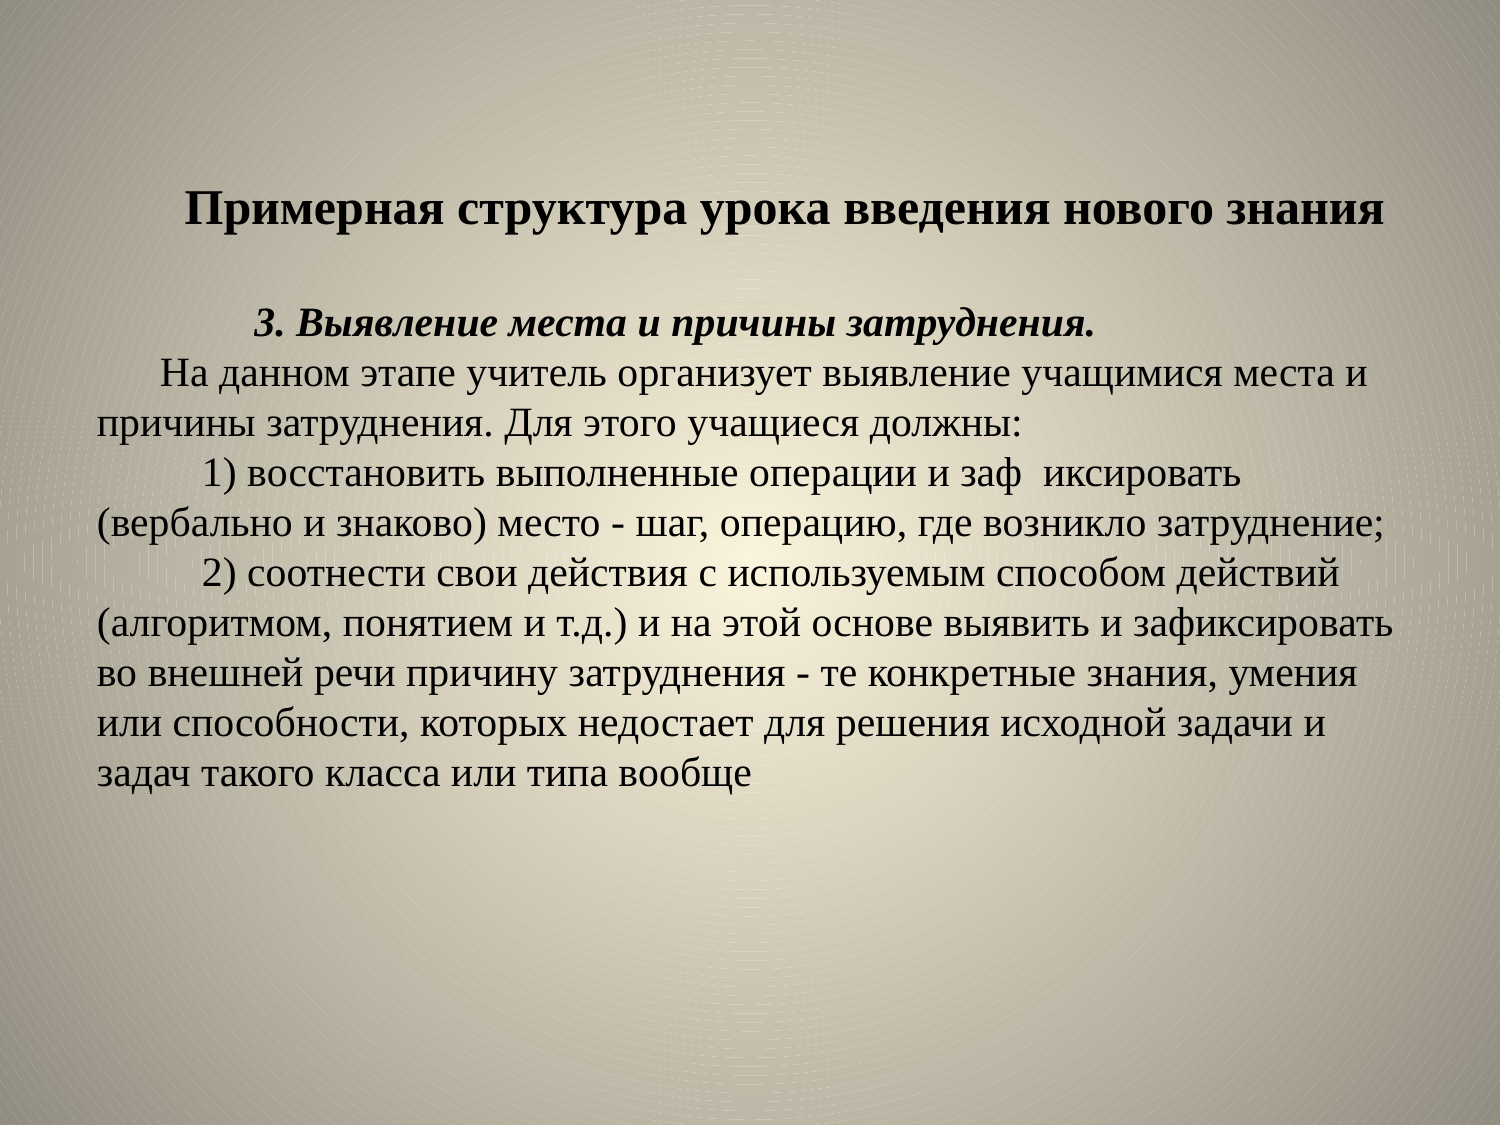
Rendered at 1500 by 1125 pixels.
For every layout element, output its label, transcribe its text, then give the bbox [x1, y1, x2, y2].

text_box Примерная структура урока введения нового знания 3. Выявление места и причины затруднения. На данном этапе учитель организует выявление учащимися места и причины затруднения. Для этого учащиеся должны: 1) восстановить выполненные операции и заф иксировать (вербально и знаково) место - шаг, операцию, где возникло затруднение; 2) соотнести свои действия с используемым способом действий (алгоритмом, понятием и т.д.) и на этой основе выявить и зафиксировать во внешней речи причину затруднения - те конкретные знания, умения или способности, которых недостает для решения исходной задачи и задач такого класса или типа вообще [81, 167, 1418, 803]
